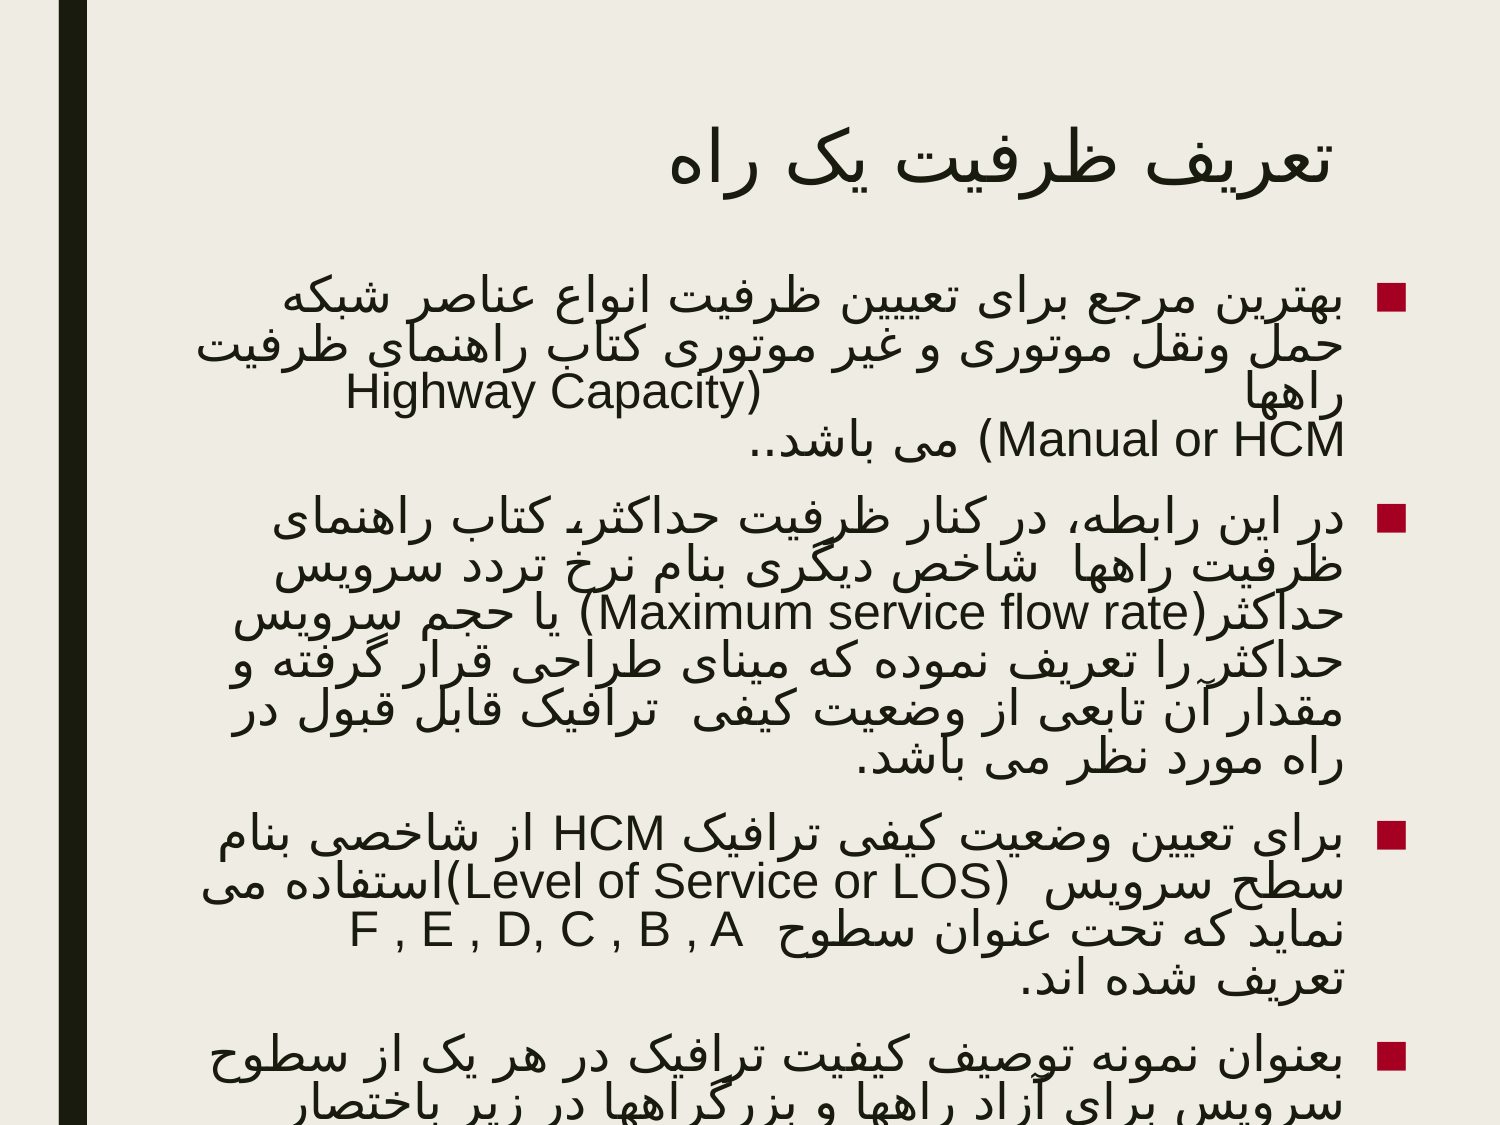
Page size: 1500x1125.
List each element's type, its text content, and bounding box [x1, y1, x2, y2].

title تعریف ظرفیت یک راه [168, 112, 1351, 357]
list بهترین مرجع برای تعییین ظرفیت انواع عناصر شبکه حمل ونقل موتوری و غیر موتوری کتاب راهنمای ظرفیت راهها (Highway Capacity Manual or HCM) می باشد.. در این رابطه، در کنار ظرفیت حداکثر، کتاب راهنمای ظرفیت راهها شاخص دیگری بنام نرخ تردد سرویس حداکثر(Maximum service flow rate) یا حجم سرویس حداکثر را تعریف نموده که مینای طراحی قرار گرفته و مقدار آن تابعی از وضعیت کیفی ترافیک قابل قبول در راه مورد نظر می باشد. برای تعیین وضعیت کیفی ترافیک HCM از شاخصی بنام سطح سرویس (Level of Service or LOS)استفاده می نماید که تحت عنوان سطوح F , E , D, C , B , A تعریف شده اند. بعنوان نمونه توصیف کیفیت ترافیک در هر یک از سطوح سرویس برای آزاد راهها و بزرگراهها در زیر باختصار تشریح شده اند. [171, 267, 1425, 1071]
